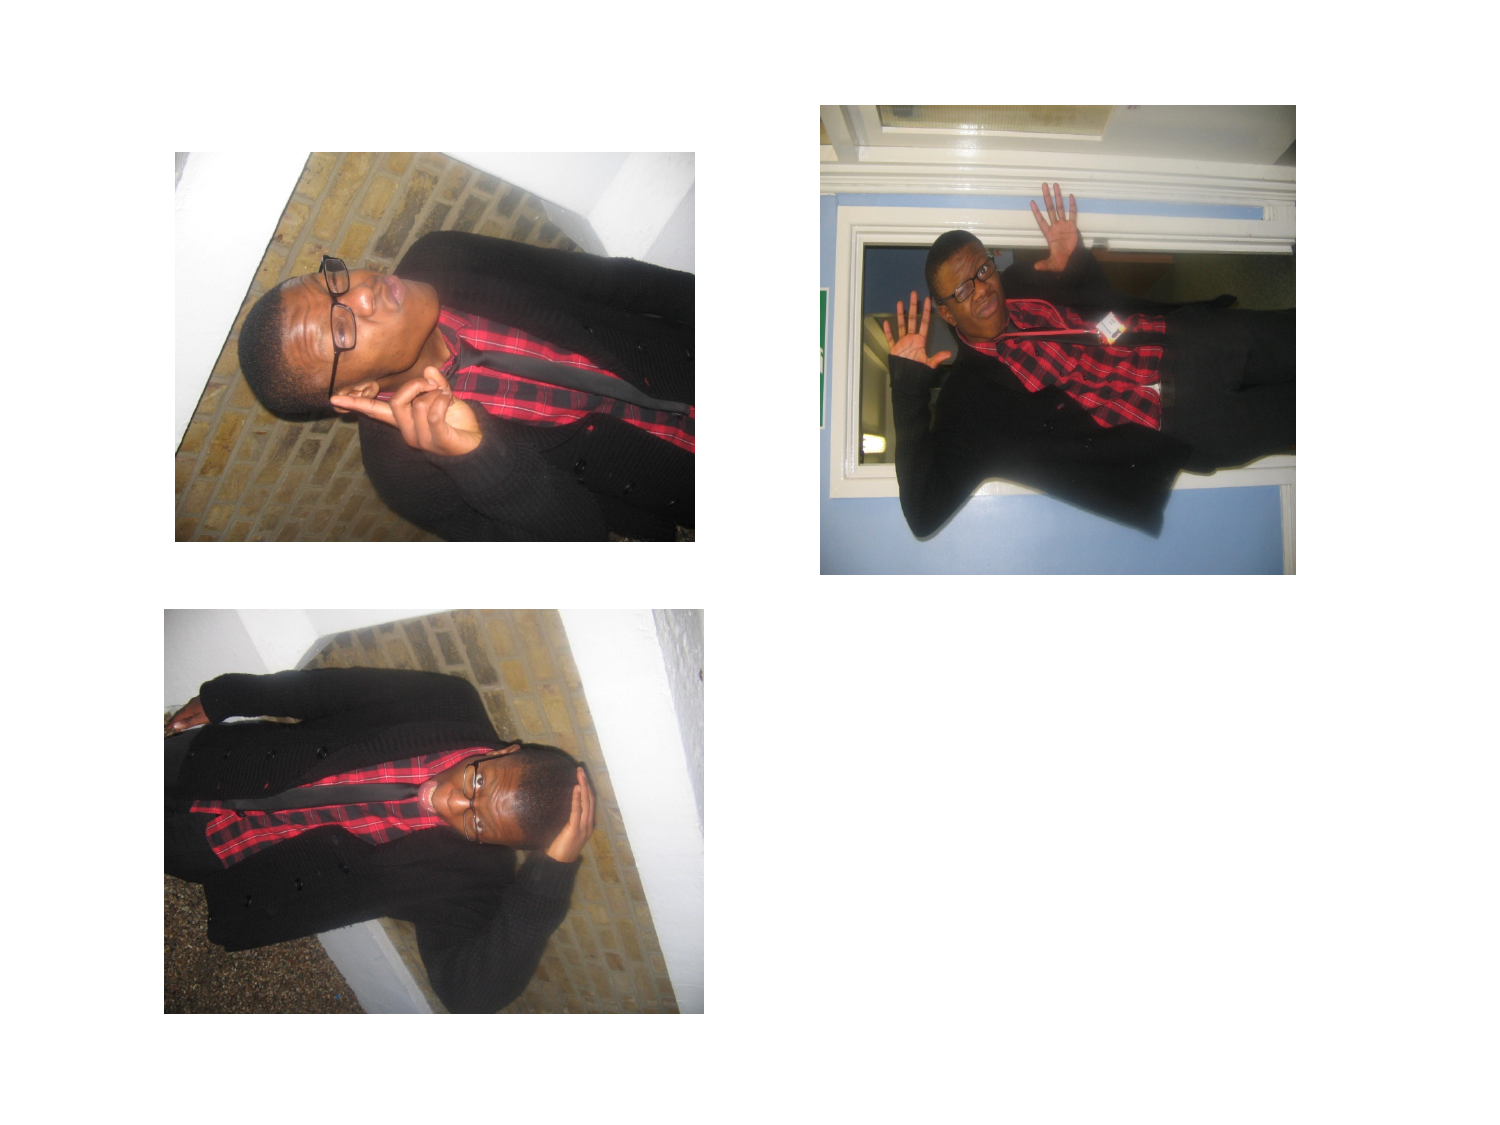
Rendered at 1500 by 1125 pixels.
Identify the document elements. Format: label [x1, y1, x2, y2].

picture [820, 105, 1296, 575]
picture [175, 152, 696, 542]
picture [163, 609, 704, 1014]
